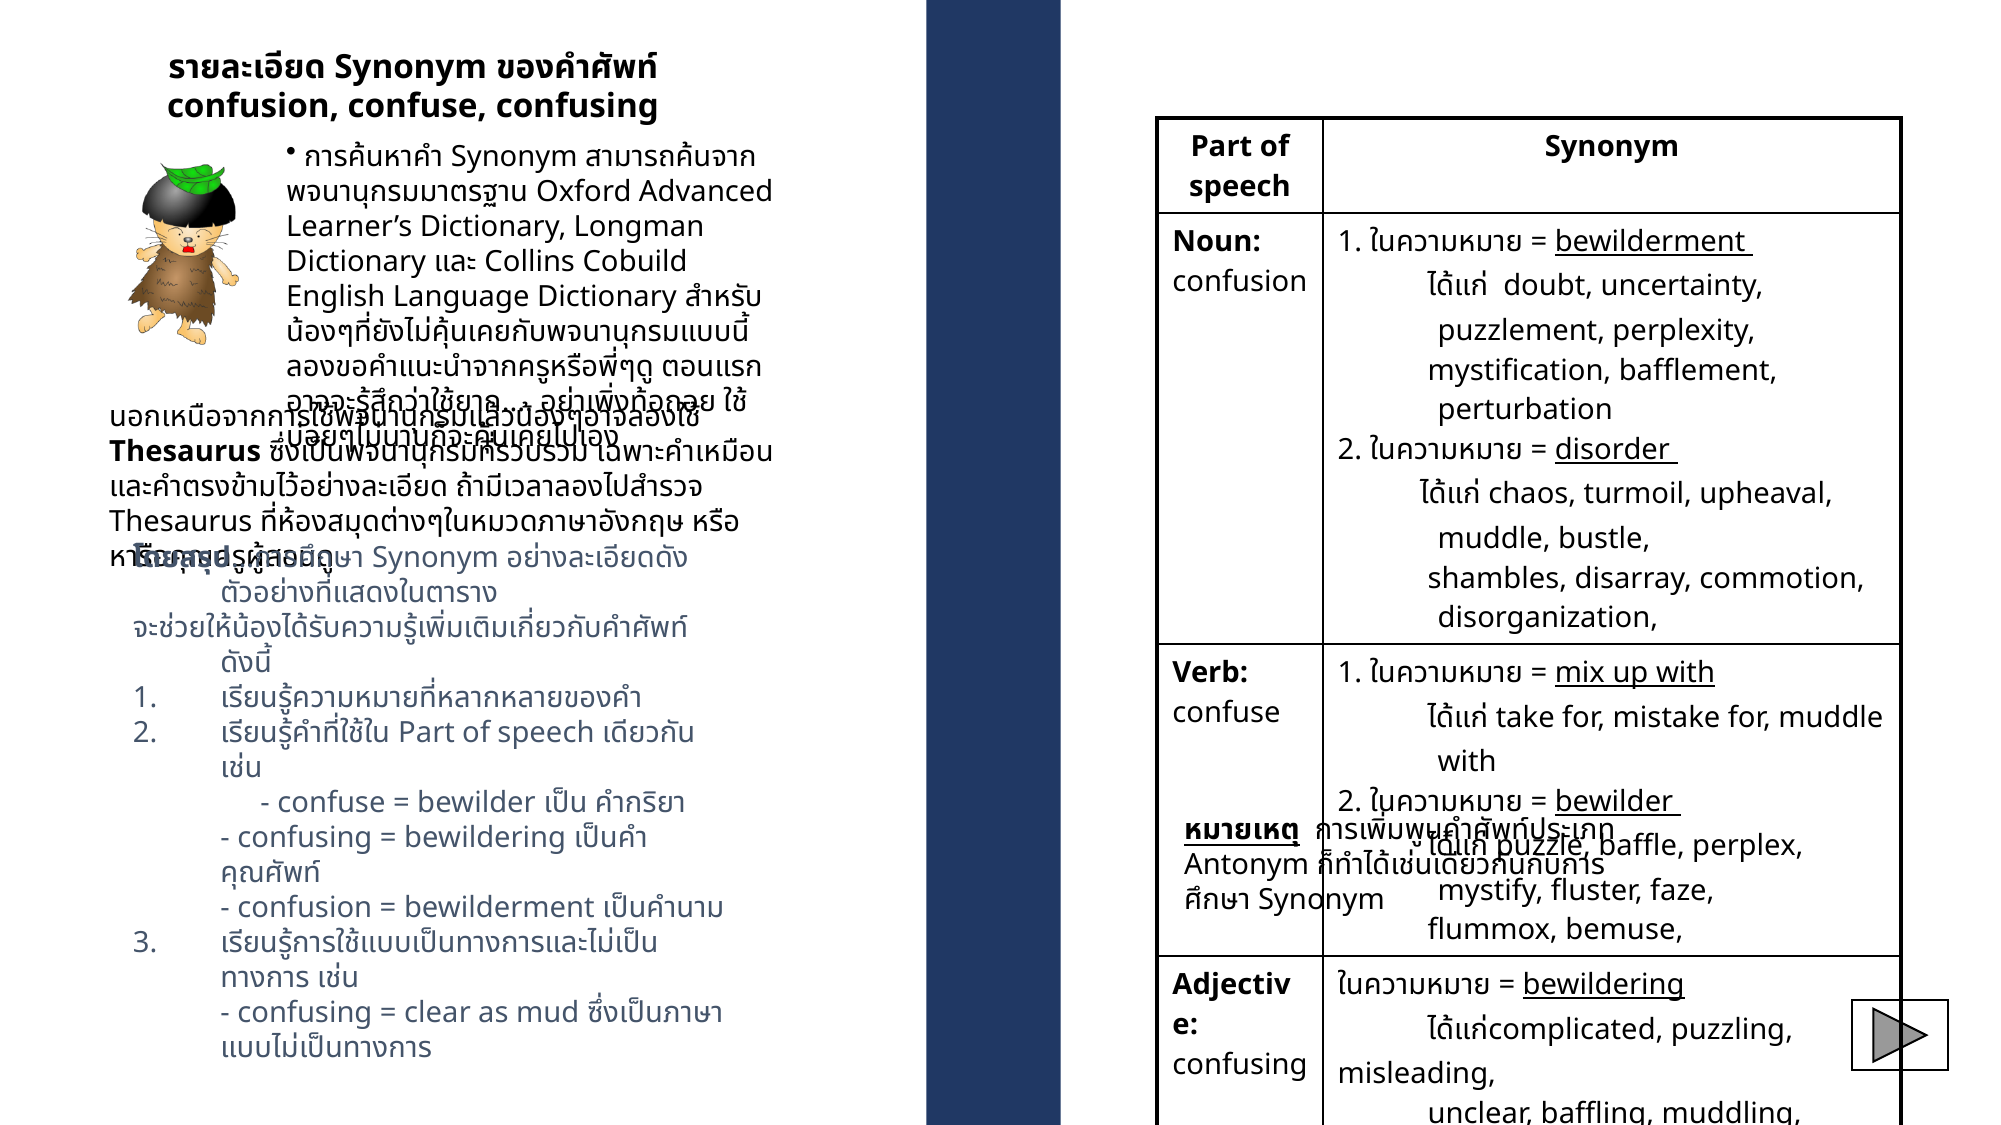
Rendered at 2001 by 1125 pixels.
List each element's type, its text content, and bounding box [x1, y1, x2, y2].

text_box [925, 0, 1062, 1125]
table_header Synonym [1324, 120, 1899, 212]
table_cell 1. ในความหมาย = bewilderment ได้แก่ doubt, uncertainty, puzzlement, perplexity, mystification, bafflement, perturbation 2. ในความหมาย = disorder ได้แก่ chaos, turmoil, upheaval, muddle, bustle, shambles, disarray, commotion, disorganization, [1324, 214, 1899, 643]
table_cell ในความหมาย = bewildering ได้แก่complicated, puzzling, misleading, unclear, baffling, muddling, contradictory, ambiguous, inconsistent, perplexing, clear as mud (informal) [1324, 957, 1899, 1125]
table_cell 1. ในความหมาย = mix up with ได้แก่ take for, mistake for, muddle with 2. ในความหมาย = bewilder ได้แก่ puzzle, baffle, perplex, mystify, fluster, faze, flummox, bemuse, [1324, 645, 1899, 955]
table_cell Noun: confusion [1159, 214, 1322, 643]
text_box [1903, 999, 1949, 1071]
text_box นอกเหนือจากการใช้พจนานุกรมแล้วน้องๆอาจลองใช้ Thesaurus ซึ่งเป็นพจนานุกรมที่รวบรวม เฉพาะคำเหมือนและคำตรงข้ามไว้อย่างละเอียด ถ้ามีเวลาลองไปสำรวจ Thesaurus ที่ห้องสมุดต่างๆในหมวดภาษาอังกฤษ หรือหารือคุณครูผู้สอนดู [94, 389, 816, 615]
table_header Part of speech [1159, 120, 1322, 212]
text_box การค้นหาคำ Synonym สามารถค้นจากพจนานุกรมมาตรฐาน Oxford Advanced Learner’s Dictionary, Longman Dictionary และ Collins Cobuild English Language Dictionary สำหรับน้องๆที่ยังไม่คุ้นเคยกับพจนานุกรมแบบนี้ ลองขอคำแนะนำจากครูหรือพี่ๆดู ตอนแรกอาจจะรู้สึกว่าใช้ยาก.... อย่าเพิ่งท้อถอย ใช้บ่อยๆไม่นานก็จะคุ้นเคยไปเอง [271, 129, 803, 389]
text_box หมายเหตุ การเพิ่มพูนคำศัพท์ประเภท Antonym ก็ทำได้เช่นเดียวกันกับการศึกษา Synonym [1169, 803, 1654, 923]
picture [106, 153, 251, 355]
text_box โดยสรุป...การศึกษา Synonym อย่างละเอียดดังตัวอย่างที่แสดงในตาราง จะช่วยให้น้องได้รับความรู้เพิ่มเติมเกี่ยวกับคำศัพท์ดังนี้ เรียนรู้ความหมายที่หลากหลายของคำ เรียนรู้คำที่ใช้ใน Part of speech เดียวกัน เช่น - confuse = bewilder เป็น คำกริยา - confusing = bewildering เป็นคำคุณศัพท์ - confusion = bewilderment เป็นคำนาม 3. เรียนรู้การใช้แบบเป็นทางการและไม่เป็นทางการ เช่น - confusing = clear as mud ซึ่งเป็นภาษาแบบไม่เป็นทางการ [118, 531, 745, 1106]
table_cell Adjective: confusing [1159, 957, 1322, 1125]
text_box รายละเอียด Synonym ของคำศัพท์ confusion, confuse, confusing [70, 37, 756, 132]
table_cell Verb: confuse [1159, 645, 1322, 955]
picture [515, 516, 622, 541]
